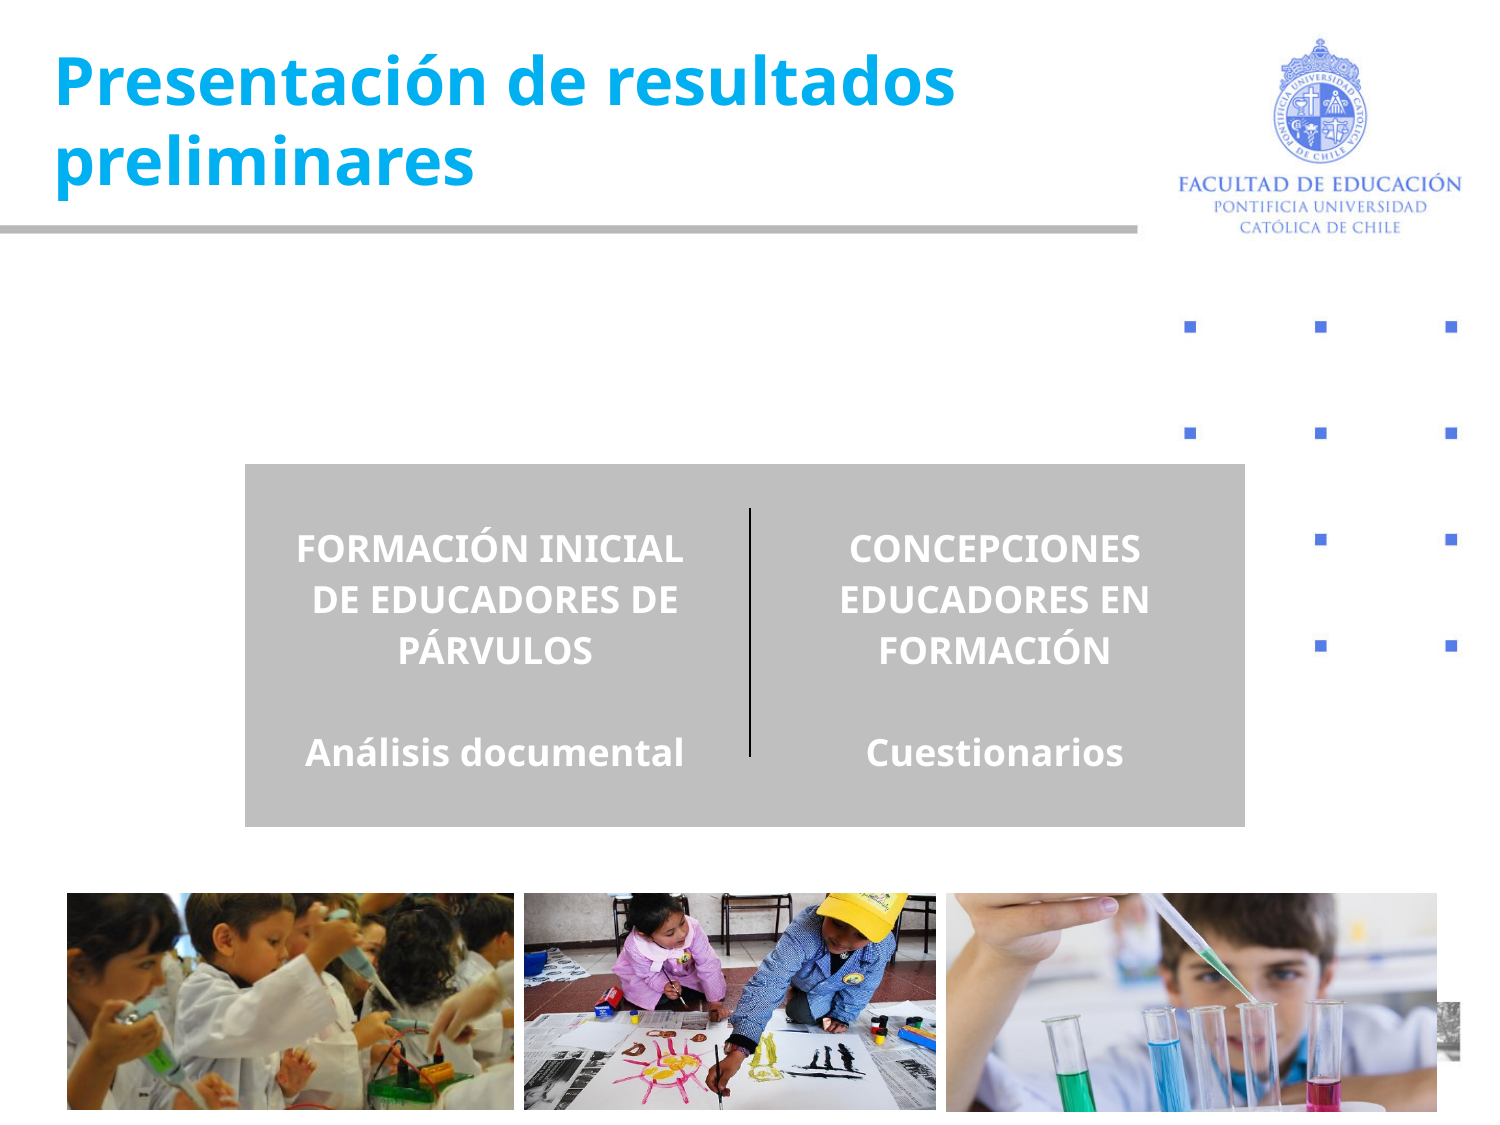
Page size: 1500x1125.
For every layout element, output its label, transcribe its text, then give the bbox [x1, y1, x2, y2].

table_header CONCEPCIONES EDUCADORES EN FORMACIÓN Cuestionarios [745, 464, 1245, 827]
text_box Presentación de resultados preliminares [38, 34, 1128, 204]
table_header FORMACIÓN INICIAL DE EDUCADORES DE PÁRVULOS Análisis documental [245, 464, 745, 827]
picture [0, 0, 1500, 1125]
